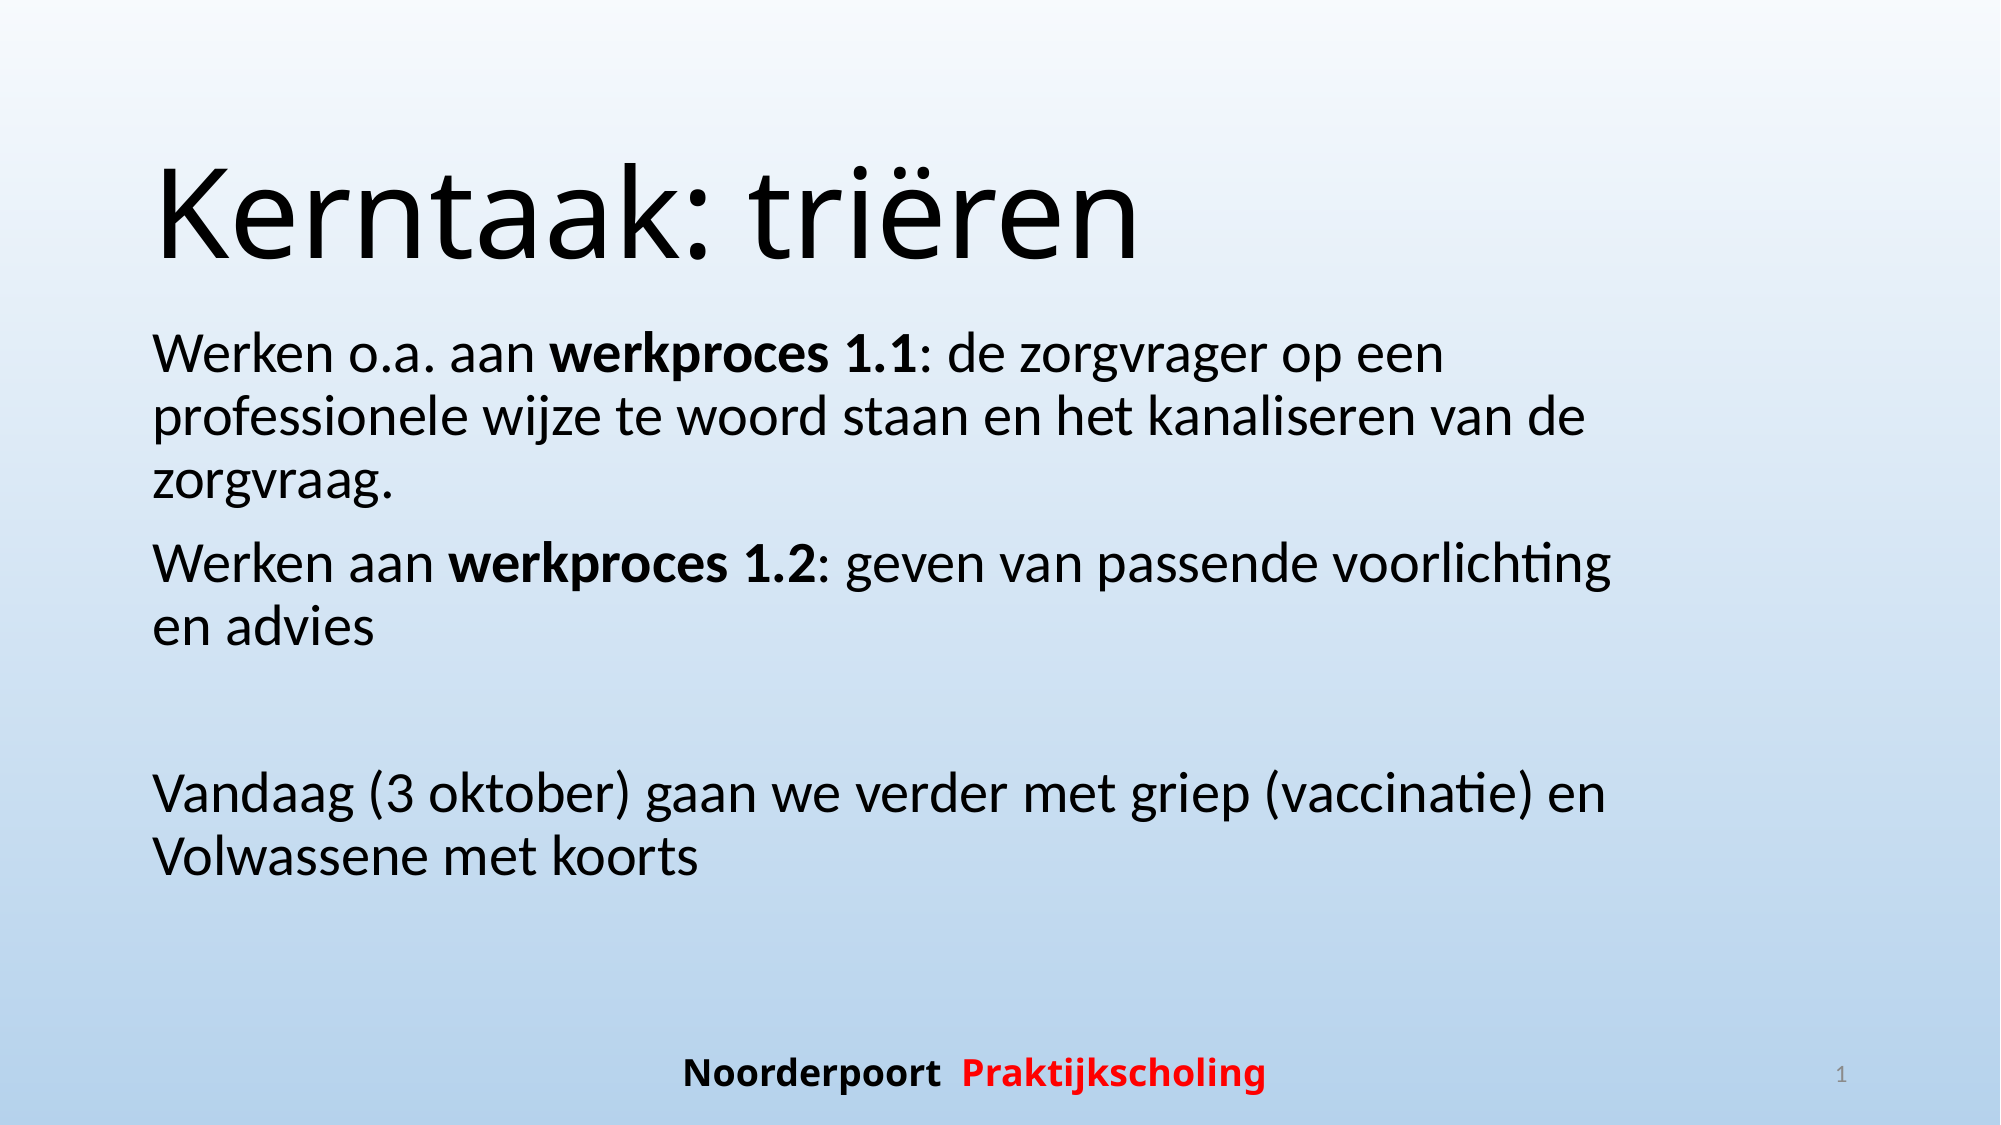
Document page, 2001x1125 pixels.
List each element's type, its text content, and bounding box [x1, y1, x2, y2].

text_box Noorderpoort Praktijkscholing [667, 1041, 1312, 1102]
title Kerntaak: triëren [137, 71, 1638, 294]
subtitle Werken o.a. aan werkproces 1.1: de zorgvrager op een professionele wijze te woord staan en het kanaliseren van de zorgvraag. Werken aan werkproces 1.2: geven van passende voorlichting en advies Vandaag (3 oktober) gaan we verder met griep (vaccinatie) en Volwassene met koorts [137, 314, 1638, 1021]
slide_number 1 [1412, 1042, 1863, 1103]
